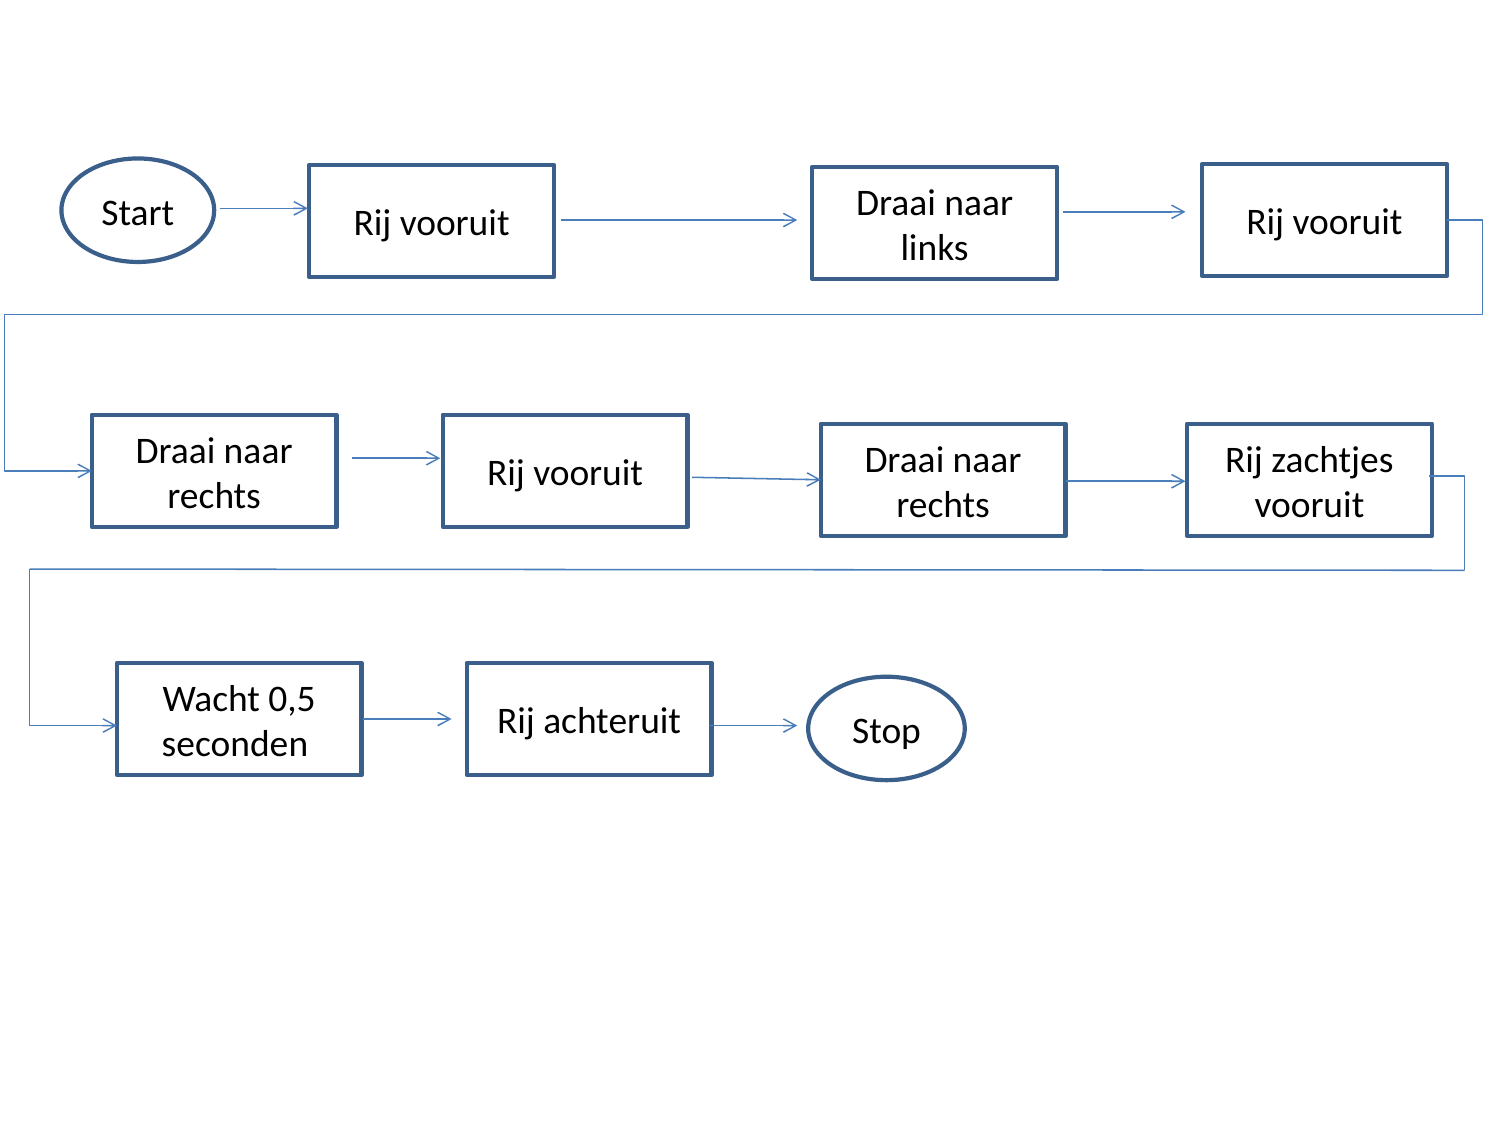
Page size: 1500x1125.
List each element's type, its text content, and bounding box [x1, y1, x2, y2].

text_box Rij achteruit [465, 661, 714, 777]
text_box Wacht 0,5 seconden [115, 661, 364, 777]
text_box Rij vooruit [1200, 162, 1449, 278]
text_box Stop [806, 674, 967, 783]
text_box Draai naar links [810, 165, 1059, 281]
text_box Rij vooruit [441, 413, 690, 529]
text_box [1428, 475, 1465, 568]
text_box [1446, 219, 1483, 314]
text_box Rij vooruit [307, 163, 556, 279]
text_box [0, 603, 152, 692]
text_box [0, 348, 127, 437]
text_box Draai naar rechts [90, 413, 339, 529]
text_box Start [59, 156, 217, 265]
text_box Rij zachtjes vooruit [1185, 422, 1434, 538]
text_box Draai naar rechts [819, 422, 1068, 538]
